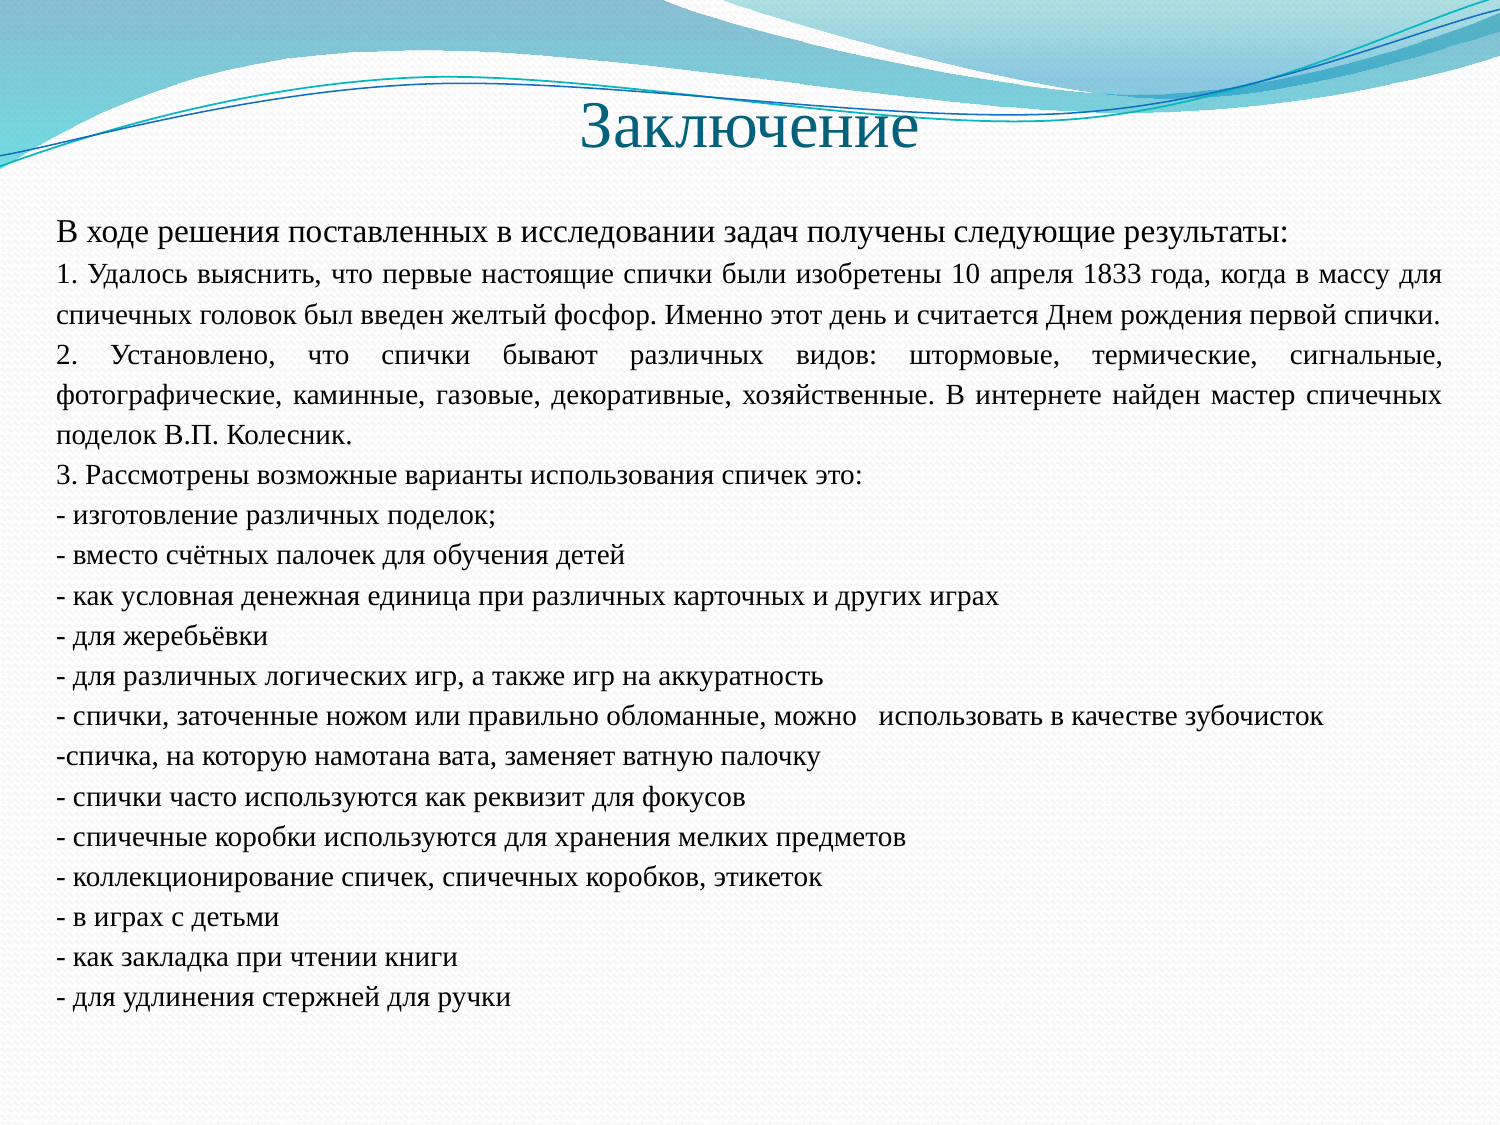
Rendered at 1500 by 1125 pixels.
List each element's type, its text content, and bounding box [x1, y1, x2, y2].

text_box В ходе решения поставленных в исследовании задач получены следующие результаты: 1. Удалось выяснить, что первые настоящие спички были изобретены 10 апреля 1833 года, когда в массу для спичечных головок был введен желтый фосфор. Именно этот день и считается Днем рождения первой спички. 2. Установлено, что спички бывают различных видов: штормовые, термические, сигнальные, фотографические, каминные, газовые, декоративные, хозяйственные. В интернете найден мастер спичечных поделок В.П. Колесник. 3. Рассмотрены возможные варианты использования спичек это: - изготовление различных поделок; - вместо счётных палочек для обучения детей - как условная денежная единица при различных карточных и других играх - для жеребьёвки - для различных логических игр, а также игр на аккуратность - спички, заточенные ножом или правильно обломанные, можно использовать в качестве зубочисток -спичка, на которую намотана вата, заменяет ватную палочку - спички часто используются как реквизит для фокусов - спичечные коробки используются для хранения мелких предметов - коллекционирование спичек, спичечных коробков, этикеток - в играх с детьми - как закладка при чтении книги - для удлинения стержней для ручки [41, 196, 1459, 1020]
title Заключение [75, 90, 1425, 161]
